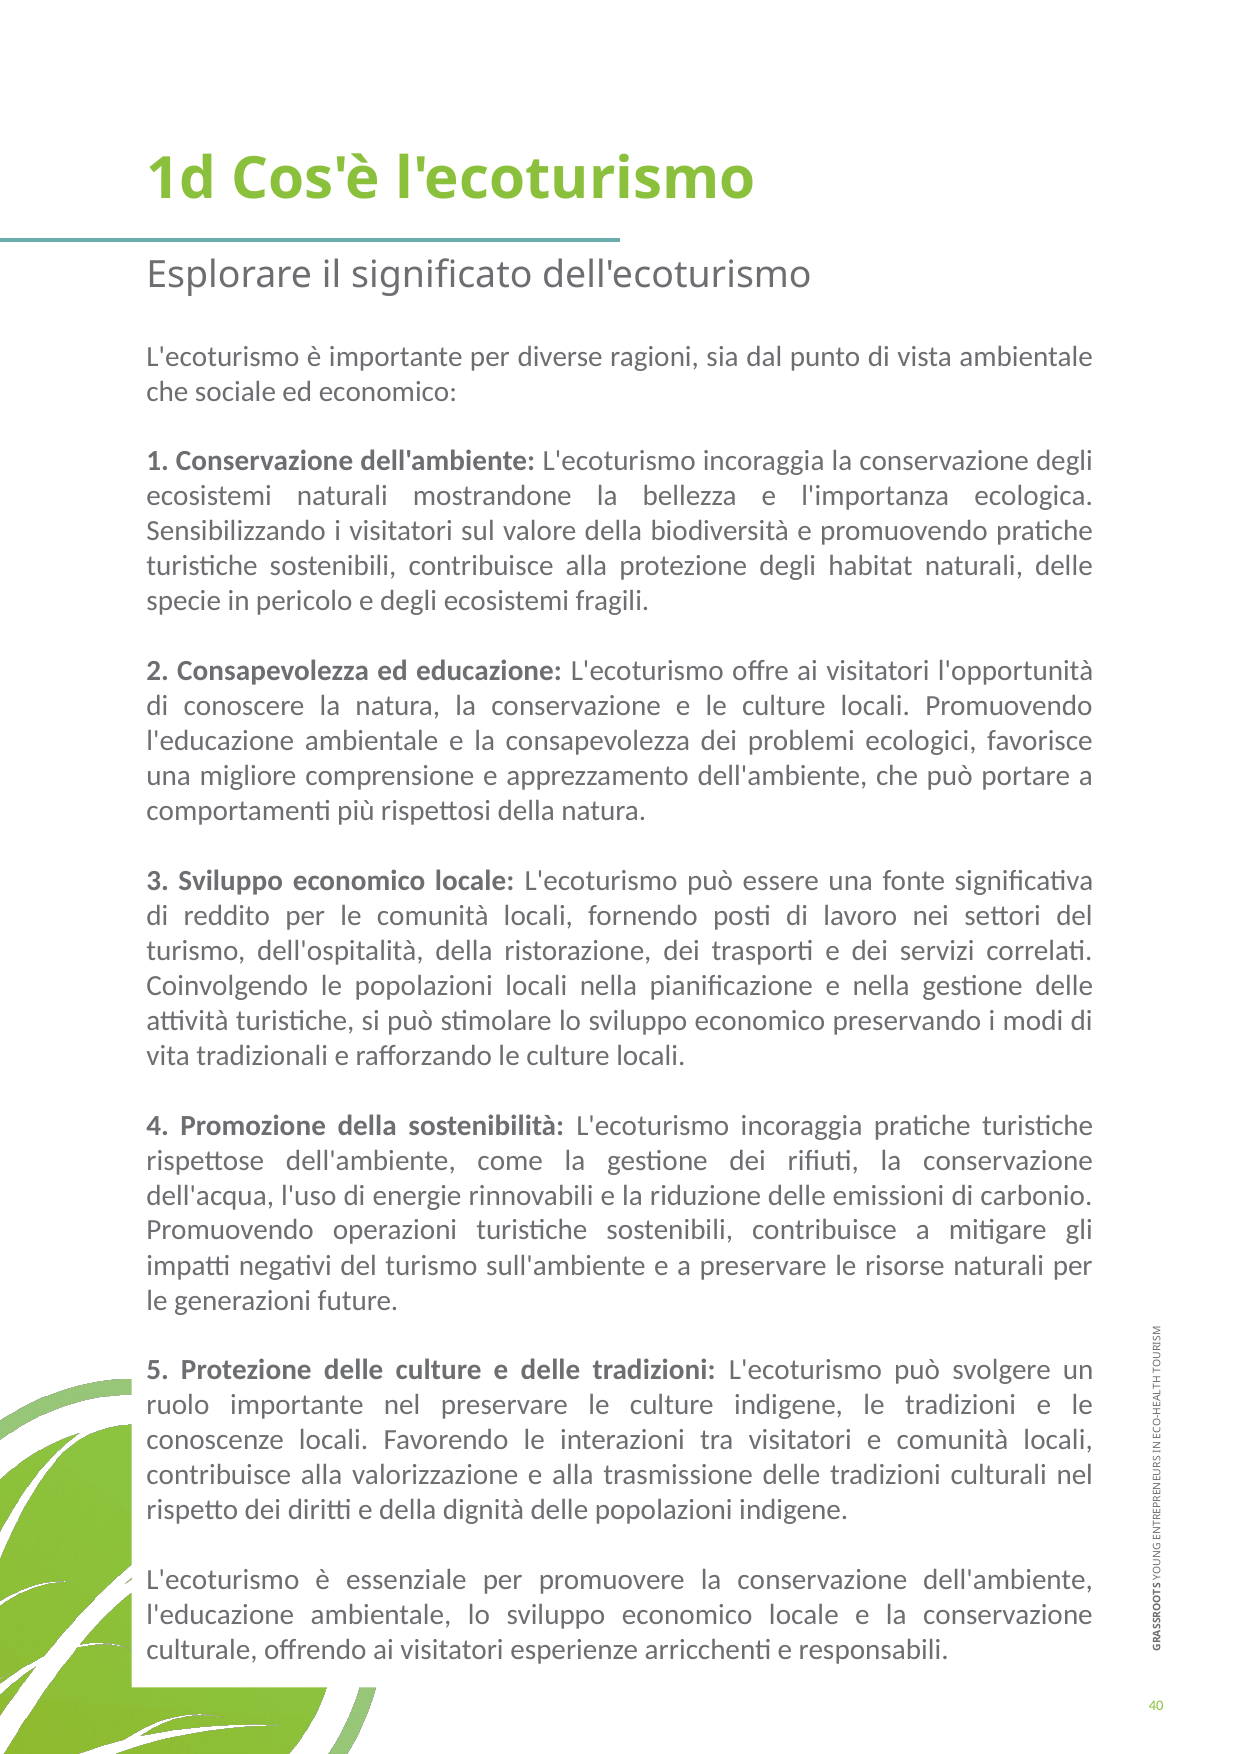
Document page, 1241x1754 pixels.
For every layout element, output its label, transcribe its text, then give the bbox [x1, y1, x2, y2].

list 1d Cos'è l'ecoturismo [131, 132, 1109, 242]
list L'ecoturismo è importante per diverse ragioni, sia dal punto di vista ambientale che sociale ed economico: 1. Conservazione dell'ambiente: L'ecoturismo incoraggia la conservazione degli ecosistemi naturali mostrandone la bellezza e l'importanza ecologica. Sensibilizzando i visitatori sul valore della biodiversità e promuovendo pratiche turistiche sostenibili, contribuisce alla protezione degli habitat naturali, delle specie in pericolo e degli ecosistemi fragili. 2. Consapevolezza ed educazione: L'ecoturismo offre ai visitatori l'opportunità di conoscere la natura, la conservazione e le culture locali. Promuovendo l'educazione ambientale e la consapevolezza dei problemi ecologici, favorisce una migliore comprensione e apprezzamento dell'ambiente, che può portare a comportamenti più rispettosi della natura. 3. Sviluppo economico locale: L'ecoturismo può essere una fonte significativa di reddito per le comunità locali, fornendo posti di lavoro nei settori del turismo, dell'ospitalità, della ristorazione, dei trasporti e dei servizi correlati. Coinvolgendo le popolazioni locali nella pianificazione e nella gestione delle attività turistiche, si può stimolare lo sviluppo economico preservando i modi di vita tradizionali e rafforzando le culture locali. 4. Promozione della sostenibilità: L'ecoturismo incoraggia pratiche turistiche rispettose dell'ambiente, come la gestione dei rifiuti, la conservazione dell'acqua, l'uso di energie rinnovabili e la riduzione delle emissioni di carbonio. Promuovendo operazioni turistiche sostenibili, contribuisce a mitigare gli impatti negativi del turismo sull'ambiente e a preservare le risorse naturali per le generazioni future. 5. Protezione delle culture e delle tradizioni: L'ecoturismo può svolgere un ruolo importante nel preservare le culture indigene, le tradizioni e le conoscenze locali. Favorendo le interazioni tra visitatori e comunità locali, contribuisce alla valorizzazione e alla trasmissione delle tradizioni culturali nel rispetto dei diritti e della dignità delle popolazioni indigene. L'ecoturismo è essenziale per promuovere la conservazione dell'ambiente, l'educazione ambientale, lo sviluppo economico locale e la conservazione culturale, offrendo ai visitatori esperienze arricchenti e responsabili. [131, 371, 1109, 1688]
slide_number 40 [1125, 1666, 1187, 1743]
list Esplorare il significato dell'ecoturismo [131, 242, 1109, 371]
picture [0, 1379, 378, 1754]
